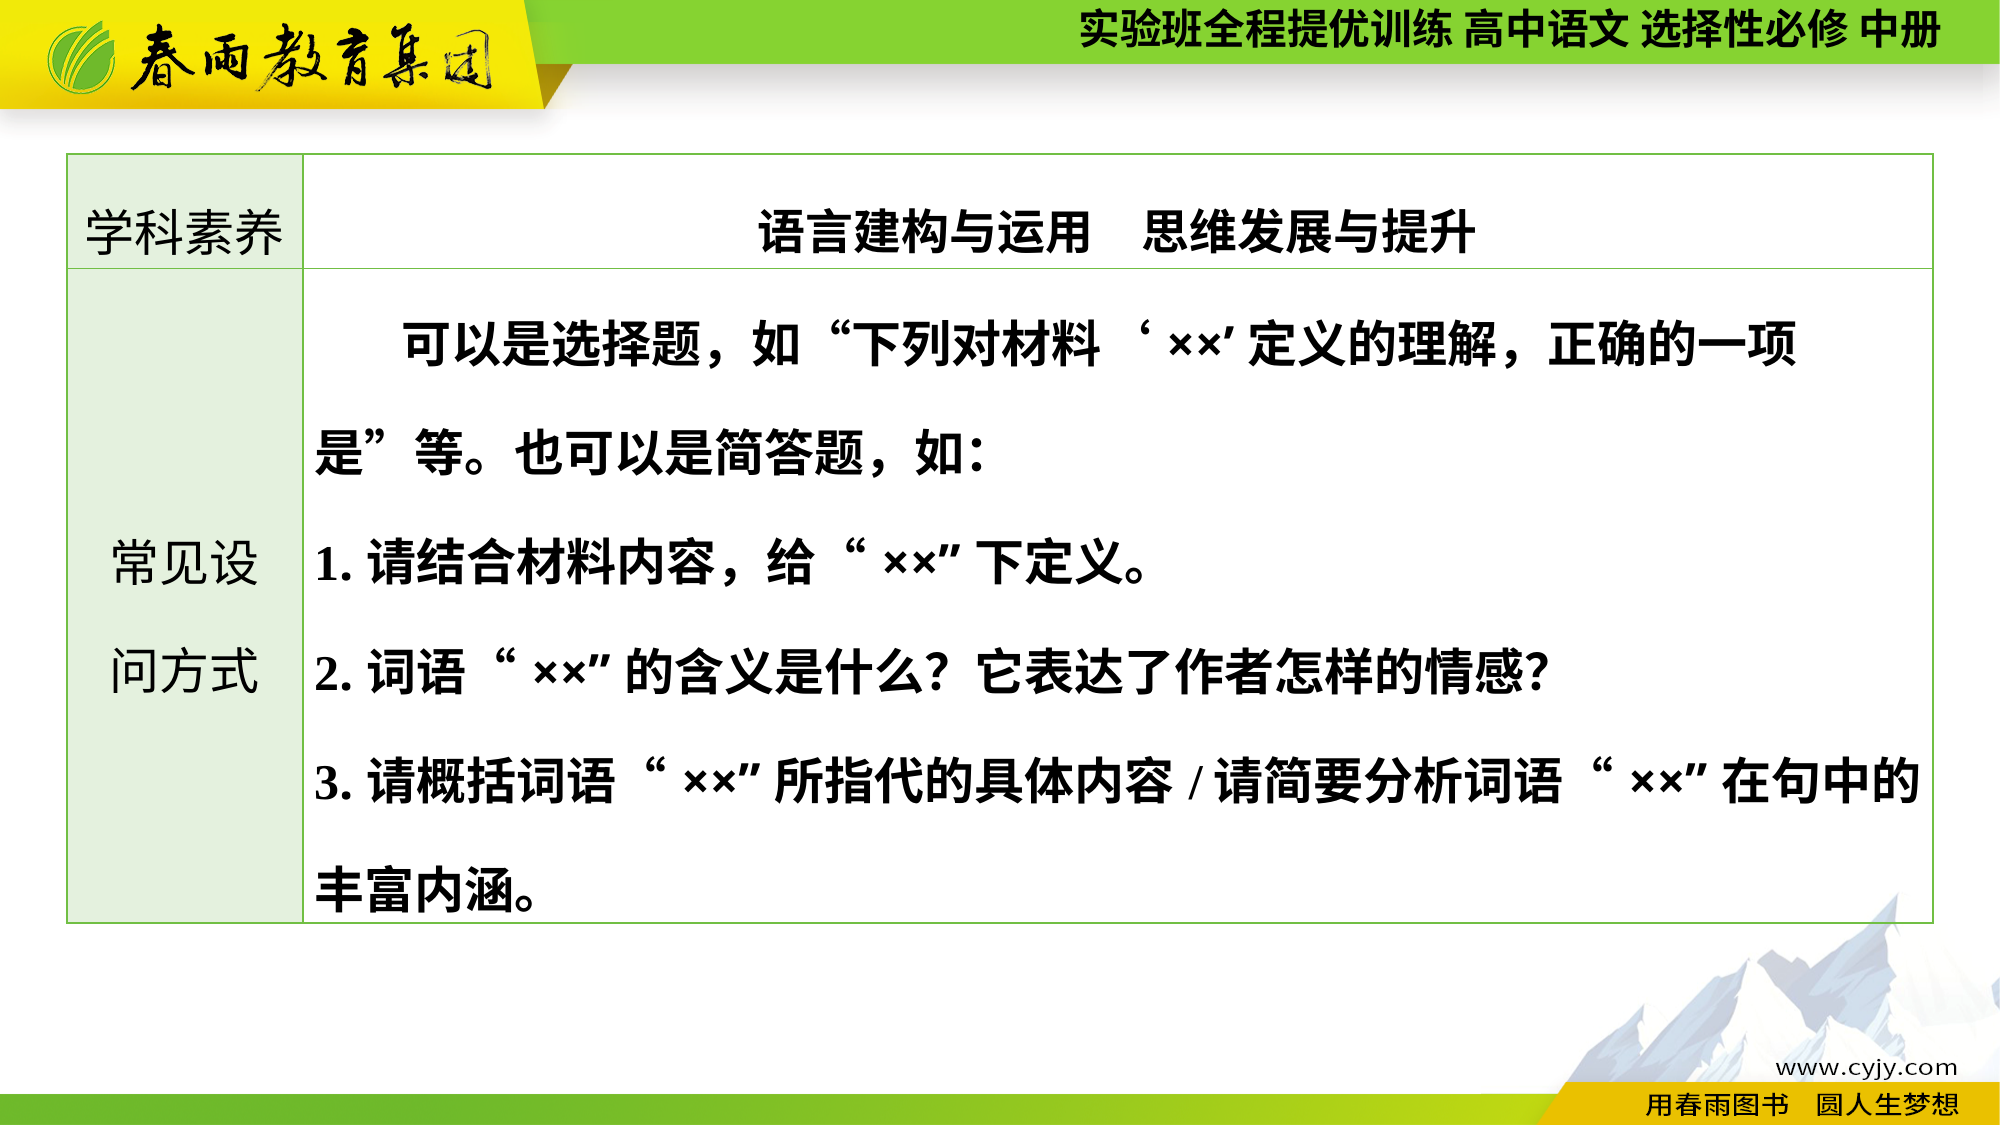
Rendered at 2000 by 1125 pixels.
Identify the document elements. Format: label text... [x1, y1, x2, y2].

table_header 学科素养 [68, 155, 302, 268]
picture [0, 0, 2000, 1125]
table_header 语言建构与运用 思维发展与提升 [304, 155, 1932, 268]
table_cell 常见设 问方式 [68, 269, 302, 922]
table_cell 可以是选择题，如“下列对材料‘××’定义的理解，正确的一项 是”等。也可以是简答题，如： 1.请结合材料内容，给“××”下定义。 2.词语“××”的含义是什么？它表达了作者怎样的情感？ 3.请概括词语“××”所指代的具体内容/请简要分析词语“××”在句中的丰富内涵。 [304, 269, 1932, 922]
